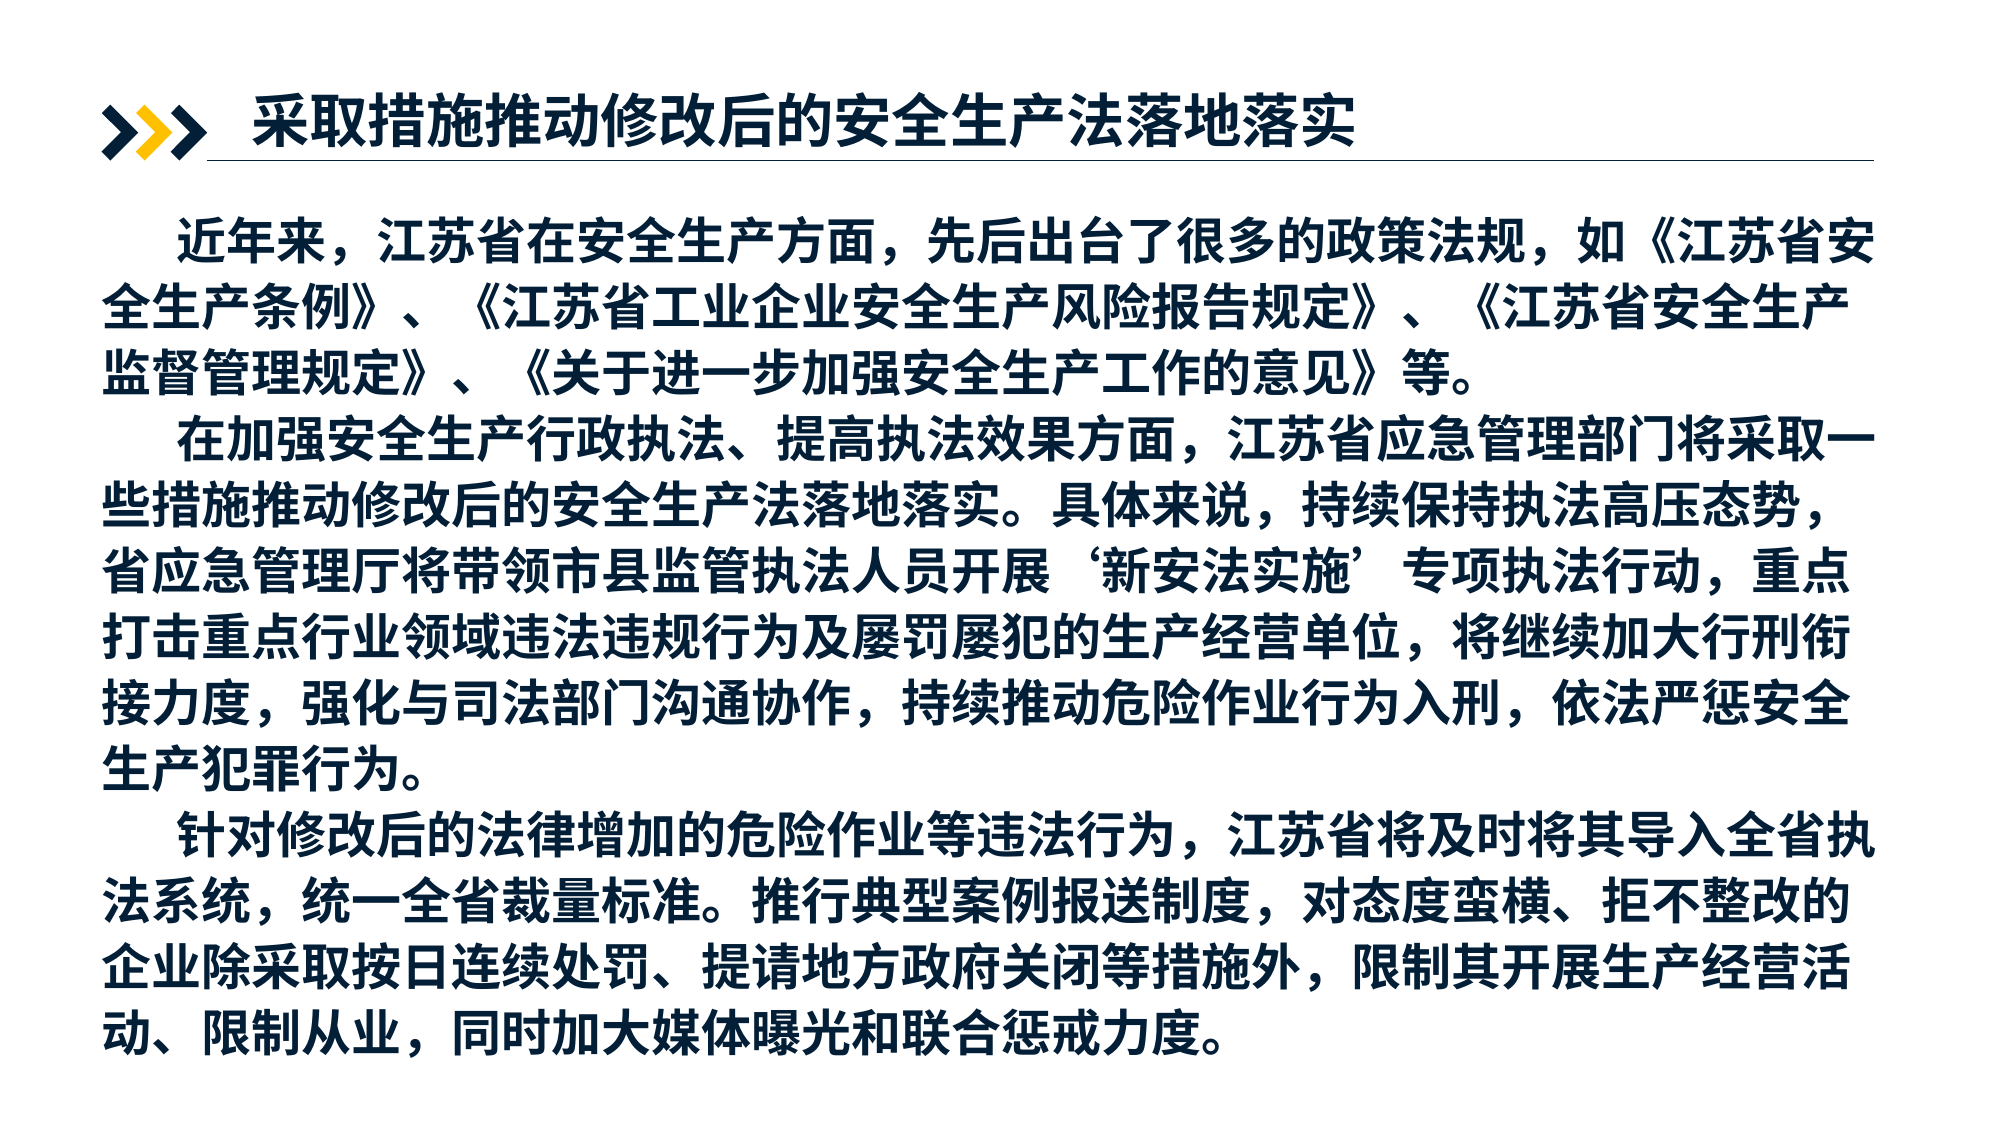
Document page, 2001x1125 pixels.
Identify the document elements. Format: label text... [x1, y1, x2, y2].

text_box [101, 104, 1875, 161]
text_box 近年来，江苏省在安全生产方面，先后出台了很多的政策法规，如《江苏省安全生产条例》、《江苏省工业企业安全生产风险报告规定》、《江苏省安全生产监督管理规定》、《关于进一步加强安全生产工作的意见》等。 在加强安全生产行政执法、提高执法效果方面，江苏省应急管理部门将采取一些措施推动修改后的安全生产法落地落实。具体来说，持续保持执法高压态势，省应急管理厅将带领市县监管执法人员开展‘新安法实施’专项执法行动，重点打击重点行业领域违法违规行为及屡罚屡犯的生产经营单位，将继续加大行刑衔接力度，强化与司法部门沟通协作，持续推动危险作业行为入刑，依法严惩安全生产犯罪行为。 针对修改后的法律增加的危险作业等违法行为，江苏省将及时将其导入全省执法系统，统一全省裁量标准。推行典型案例报送制度，对态度蛮横、拒不整改的企业除采取按日连续处罚、提请地方政府关闭等措施外，限制其开展生产经营活动、限制从业，同时加大媒体曝光和联合惩戒力度。 [86, 196, 1914, 1069]
text_box 采取措施推动修改后的安全生产法落地落实 [239, 78, 1471, 104]
